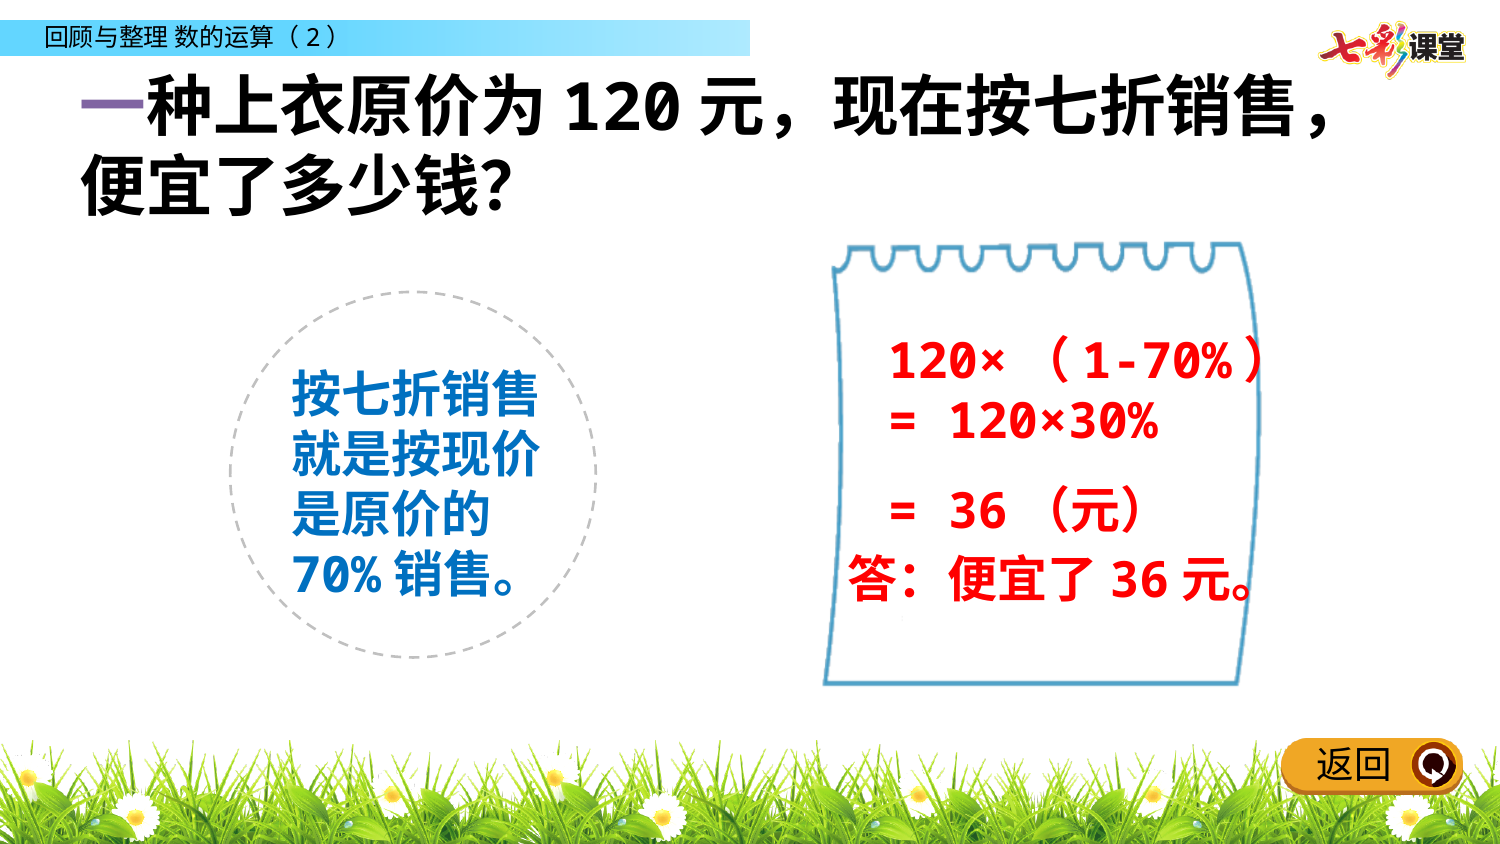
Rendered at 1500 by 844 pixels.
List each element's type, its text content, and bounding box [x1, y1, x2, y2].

picture [1316, 20, 1468, 80]
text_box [1281, 733, 1464, 795]
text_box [229, 291, 596, 658]
text_box 一种上衣原价为120元，现在按七折销售，便宜了多少钱？ [64, 56, 1424, 231]
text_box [737, 220, 1323, 702]
picture [0, 740, 1500, 844]
